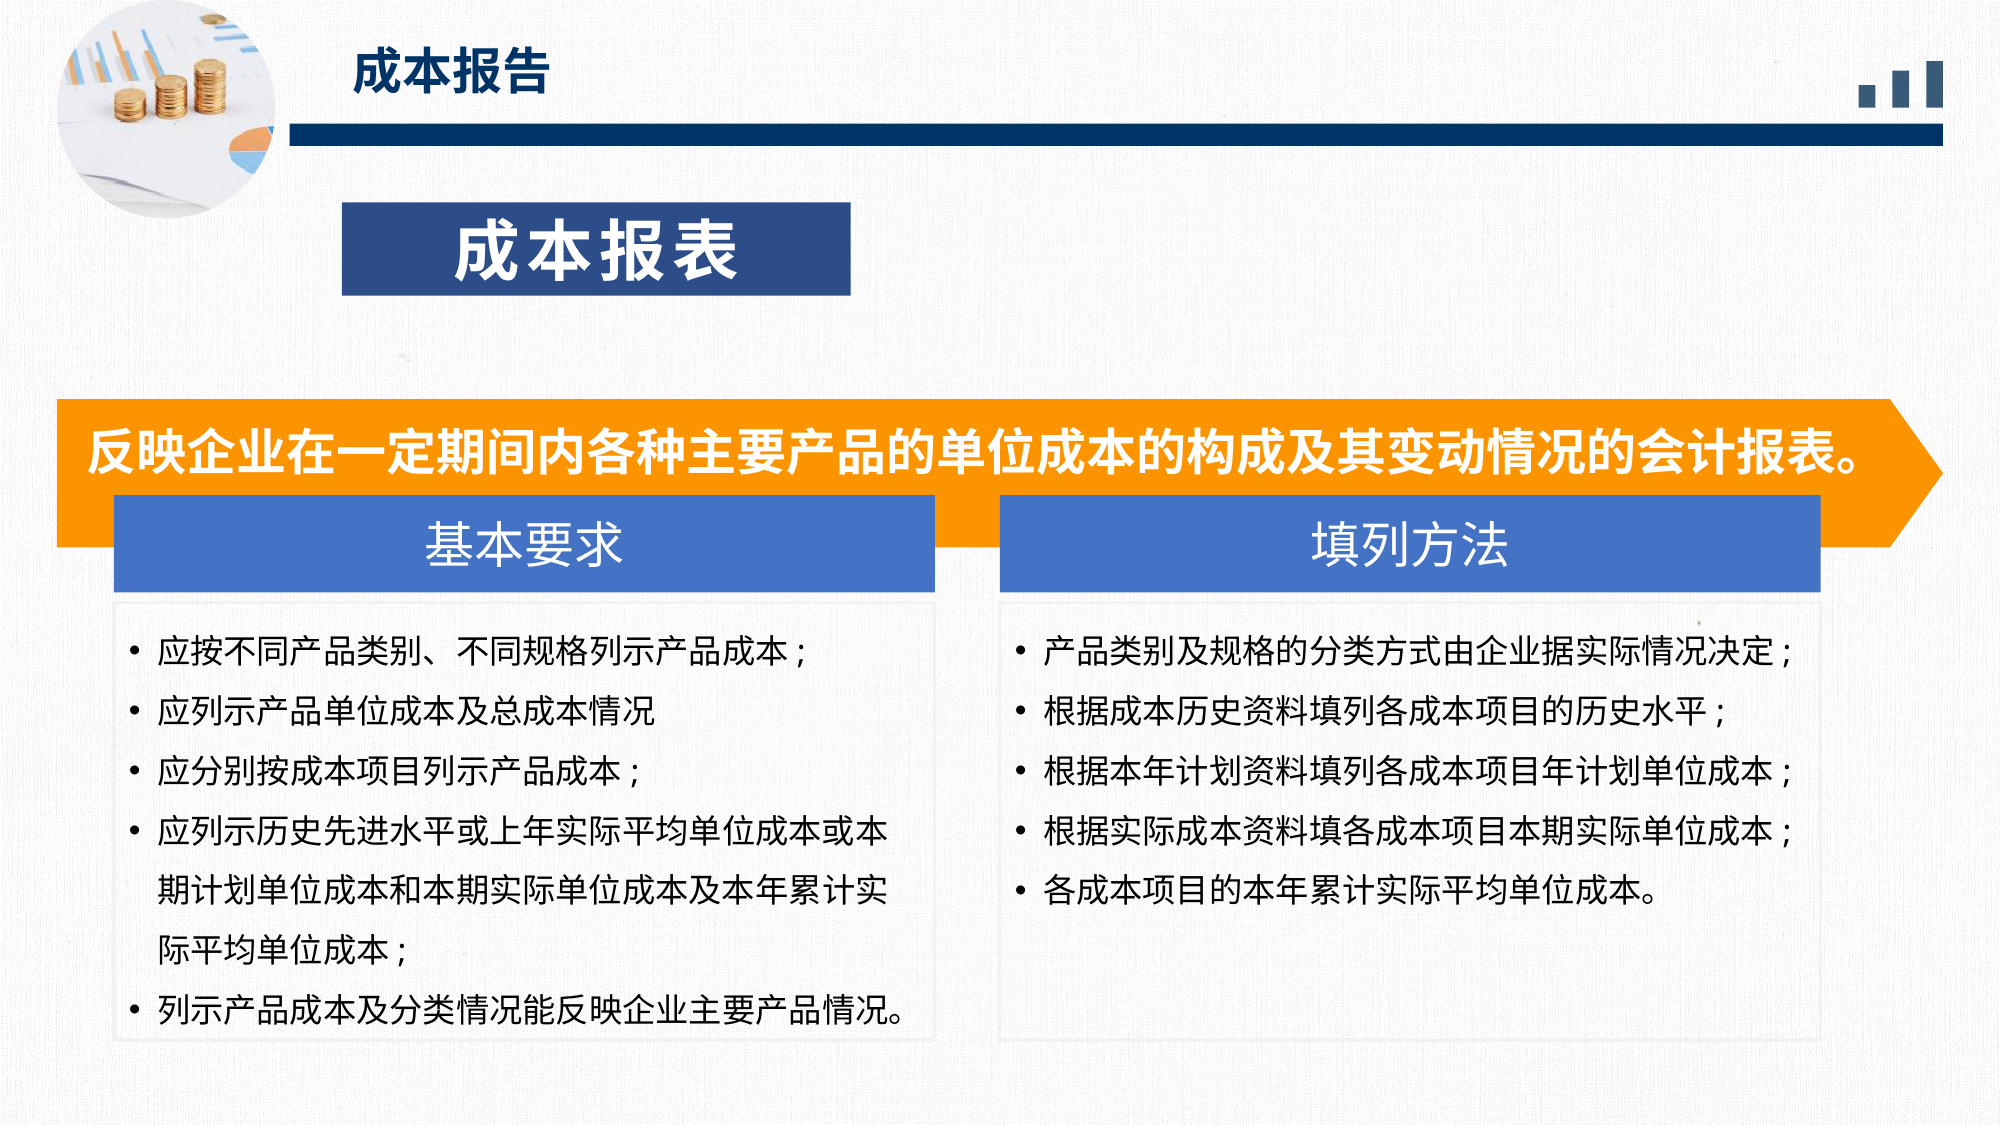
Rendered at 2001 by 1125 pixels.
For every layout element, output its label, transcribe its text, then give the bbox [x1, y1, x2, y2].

text_box 成本报表 [341, 201, 852, 297]
text_box [289, 123, 1944, 147]
text_box 反映企业在一定期间内各种主要产品的单位成本的构成及其变动情况的会计报表。 [56, 399, 1944, 548]
text_box 基本要求 [112, 494, 936, 594]
picture [0, 0, 2001, 1125]
text_box 产品类别及规格的分类方式由企业据实际情况决定; 根据成本历史资料填列各成本项目的历史水平; 根据本年计划资料填列各成本项目年计划单位成本; 根据实际成本资料填各成本项目本期实际单位成本; 各成本项目的本年累计实际平均单位成本。 [999, 602, 1822, 1041]
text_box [1858, 60, 1944, 108]
text_box [55, 0, 277, 220]
text_box 成本报告 [337, 31, 568, 107]
text_box 填列方法 [998, 494, 1822, 594]
text_box 应按不同产品类别、不同规格列示产品成本; 应列示产品单位成本及总成本情况 应分别按成本项目列示产品成本; 应列示历史先进水平或上年实际平均单位成本或本期计划单位成本和本期实际单位成本及本年累计实际平均单位成本; 列示产品成本及分类情况能反映企业主要产品情况。 [113, 602, 936, 1041]
